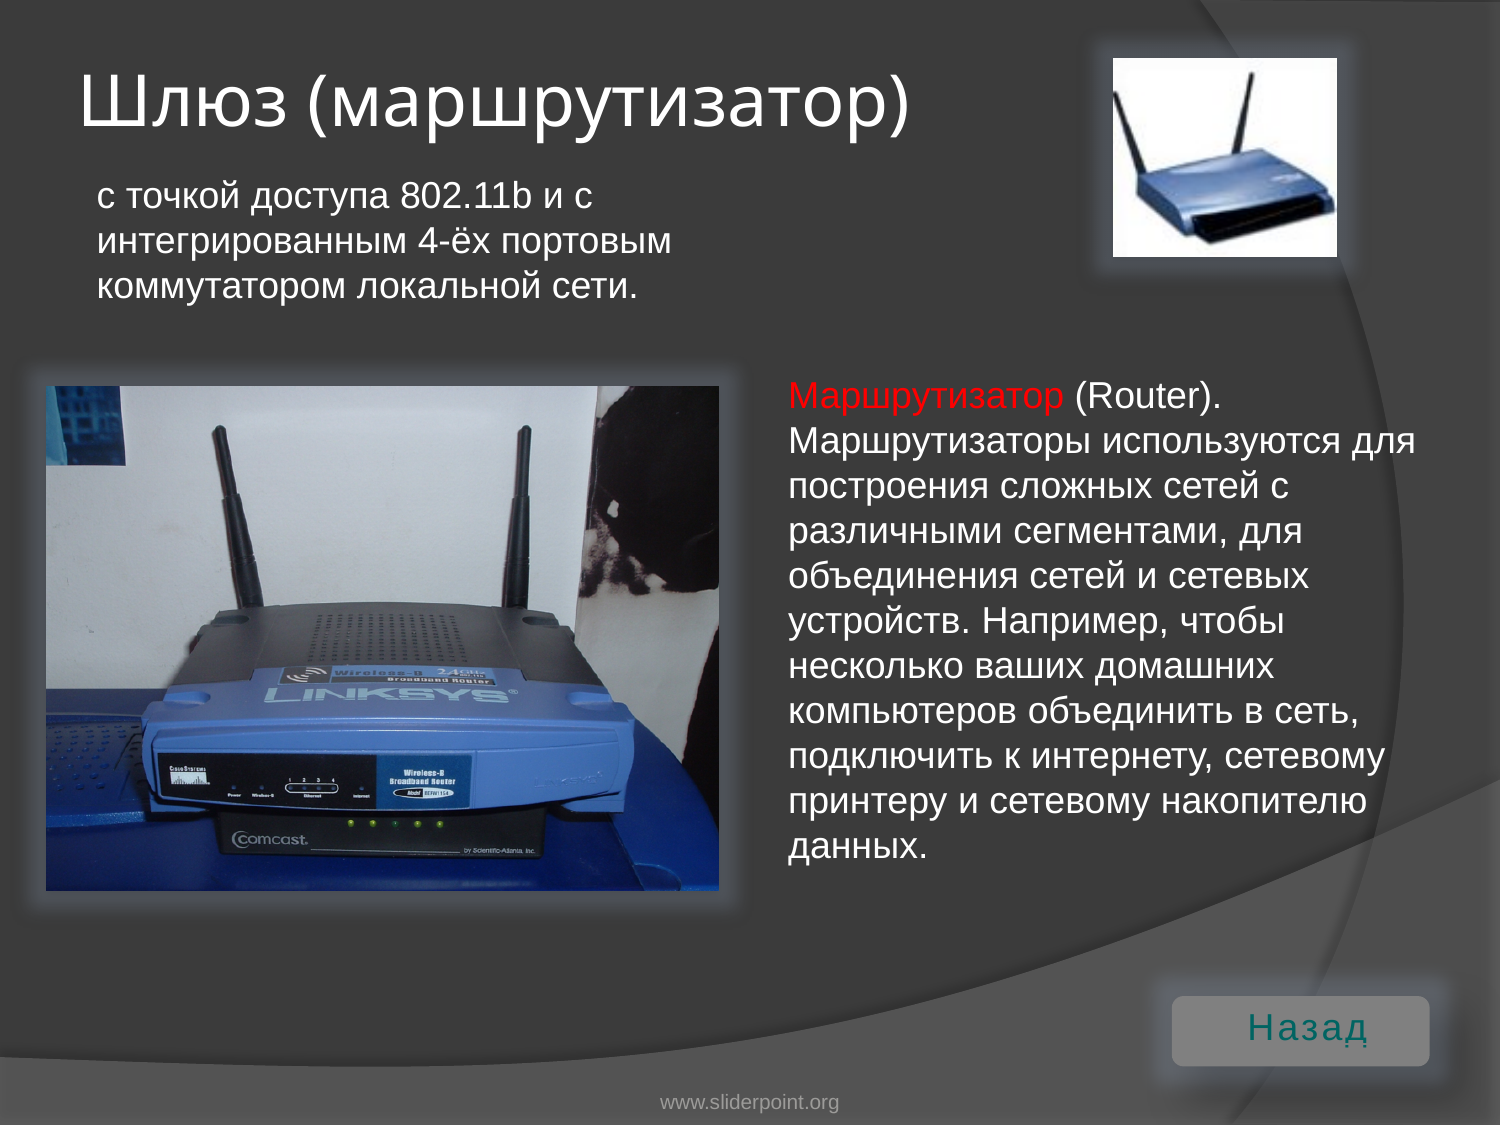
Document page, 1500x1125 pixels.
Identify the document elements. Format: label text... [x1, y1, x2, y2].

text_box Маршрутизатор (Router). Маршрутизаторы используются для построения сложных сетей с различными сегментами, для объединения сетей и сетевых устройств. Например, чтобы несколько ваших домашних компьютеров объединить в сеть, подключить к интернету, сетевому принтеру и сетевому накопителю данных. [773, 363, 1442, 873]
text_box [1170, 994, 1432, 1068]
picture [1113, 58, 1337, 257]
picture [46, 386, 719, 891]
text_box Назад [1232, 996, 1383, 1056]
footer www.sliderpoint.org [512, 1053, 988, 1114]
title Шлюз (маршрутизатор) [70, 46, 1084, 235]
text_box с точкой доступа 802.11b и с интегрированным 4-ёх портовым коммутатором локальной сети. [81, 163, 832, 314]
